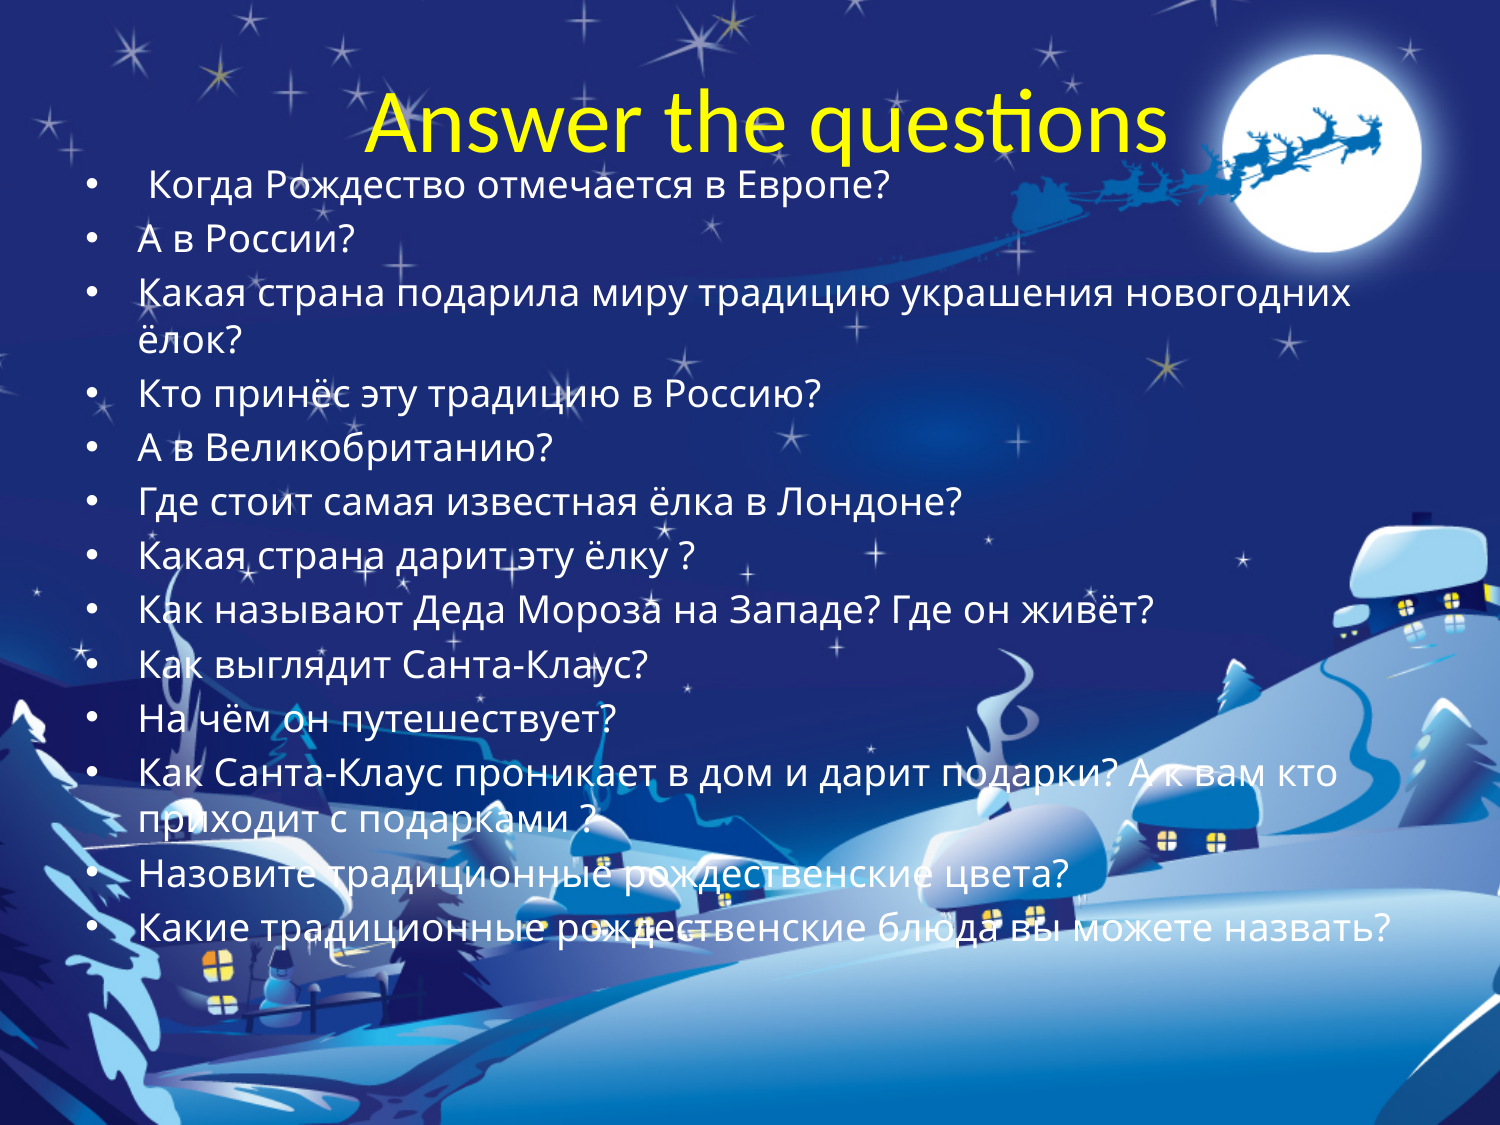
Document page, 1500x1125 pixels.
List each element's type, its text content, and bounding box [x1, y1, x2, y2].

title Answer the questions [234, 0, 1301, 152]
picture [0, 0, 1500, 1125]
list Когда Рождество отмечается в Европе? А в России? Какая страна подарила миру традицию украшения новогодних ёлок? Кто принёс эту традицию в Россию? А в Великобританию? Где стоит самая известная ёлка в Лондоне? Какая страна дарит эту ёлку ? Как называют Деда Мороза на Западе? Где он живёт? Как выглядит Санта-Клаус? На чём он путешествует? Как Санта-Клаус проникает в дом и дарит подарки? А к вам кто приходит с подарками ? Назовите традиционные рождественские цвета? Какие традиционные рождественские блюда вы можете назвать? [70, 152, 1421, 994]
